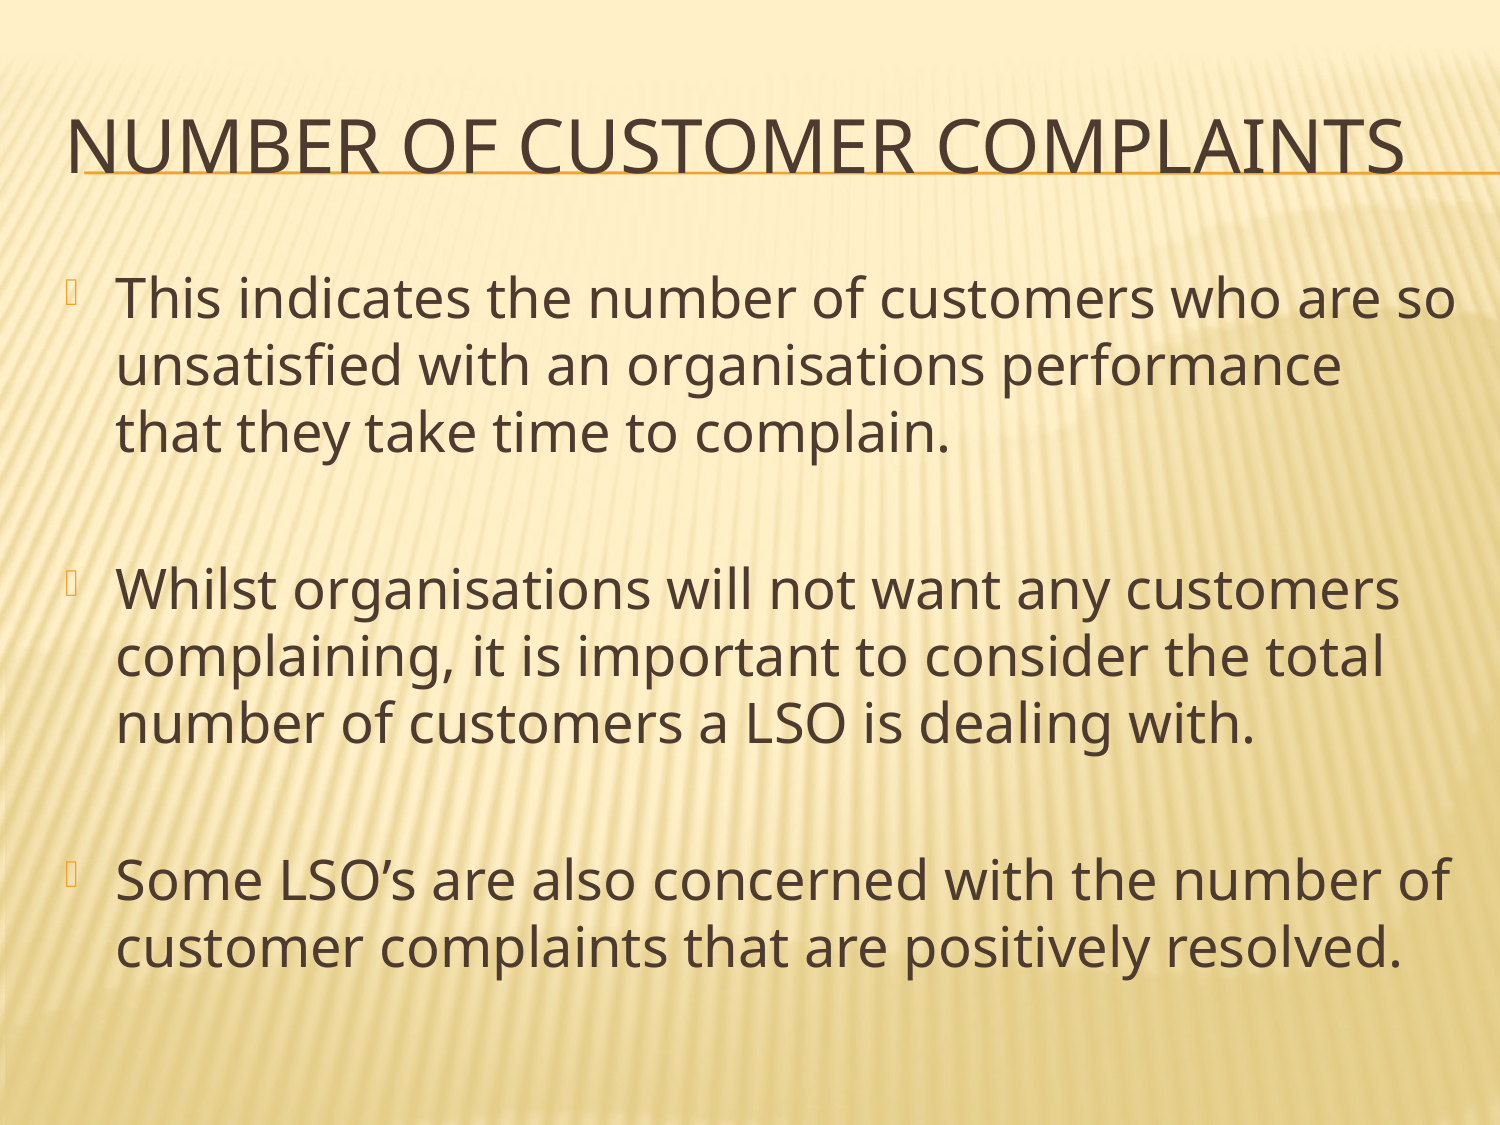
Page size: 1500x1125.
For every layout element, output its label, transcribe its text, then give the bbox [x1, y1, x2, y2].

list This indicates the number of customers who are so unsatisfied with an organisations performance that they take time to complain. Whilst organisations will not want any customers complaining, it is important to consider the total number of customers a LSO is dealing with. Some LSO’s are also concerned with the number of customer complaints that are positively resolved. [50, 254, 1475, 998]
title Number of Customer Complaints [50, 75, 1475, 213]
